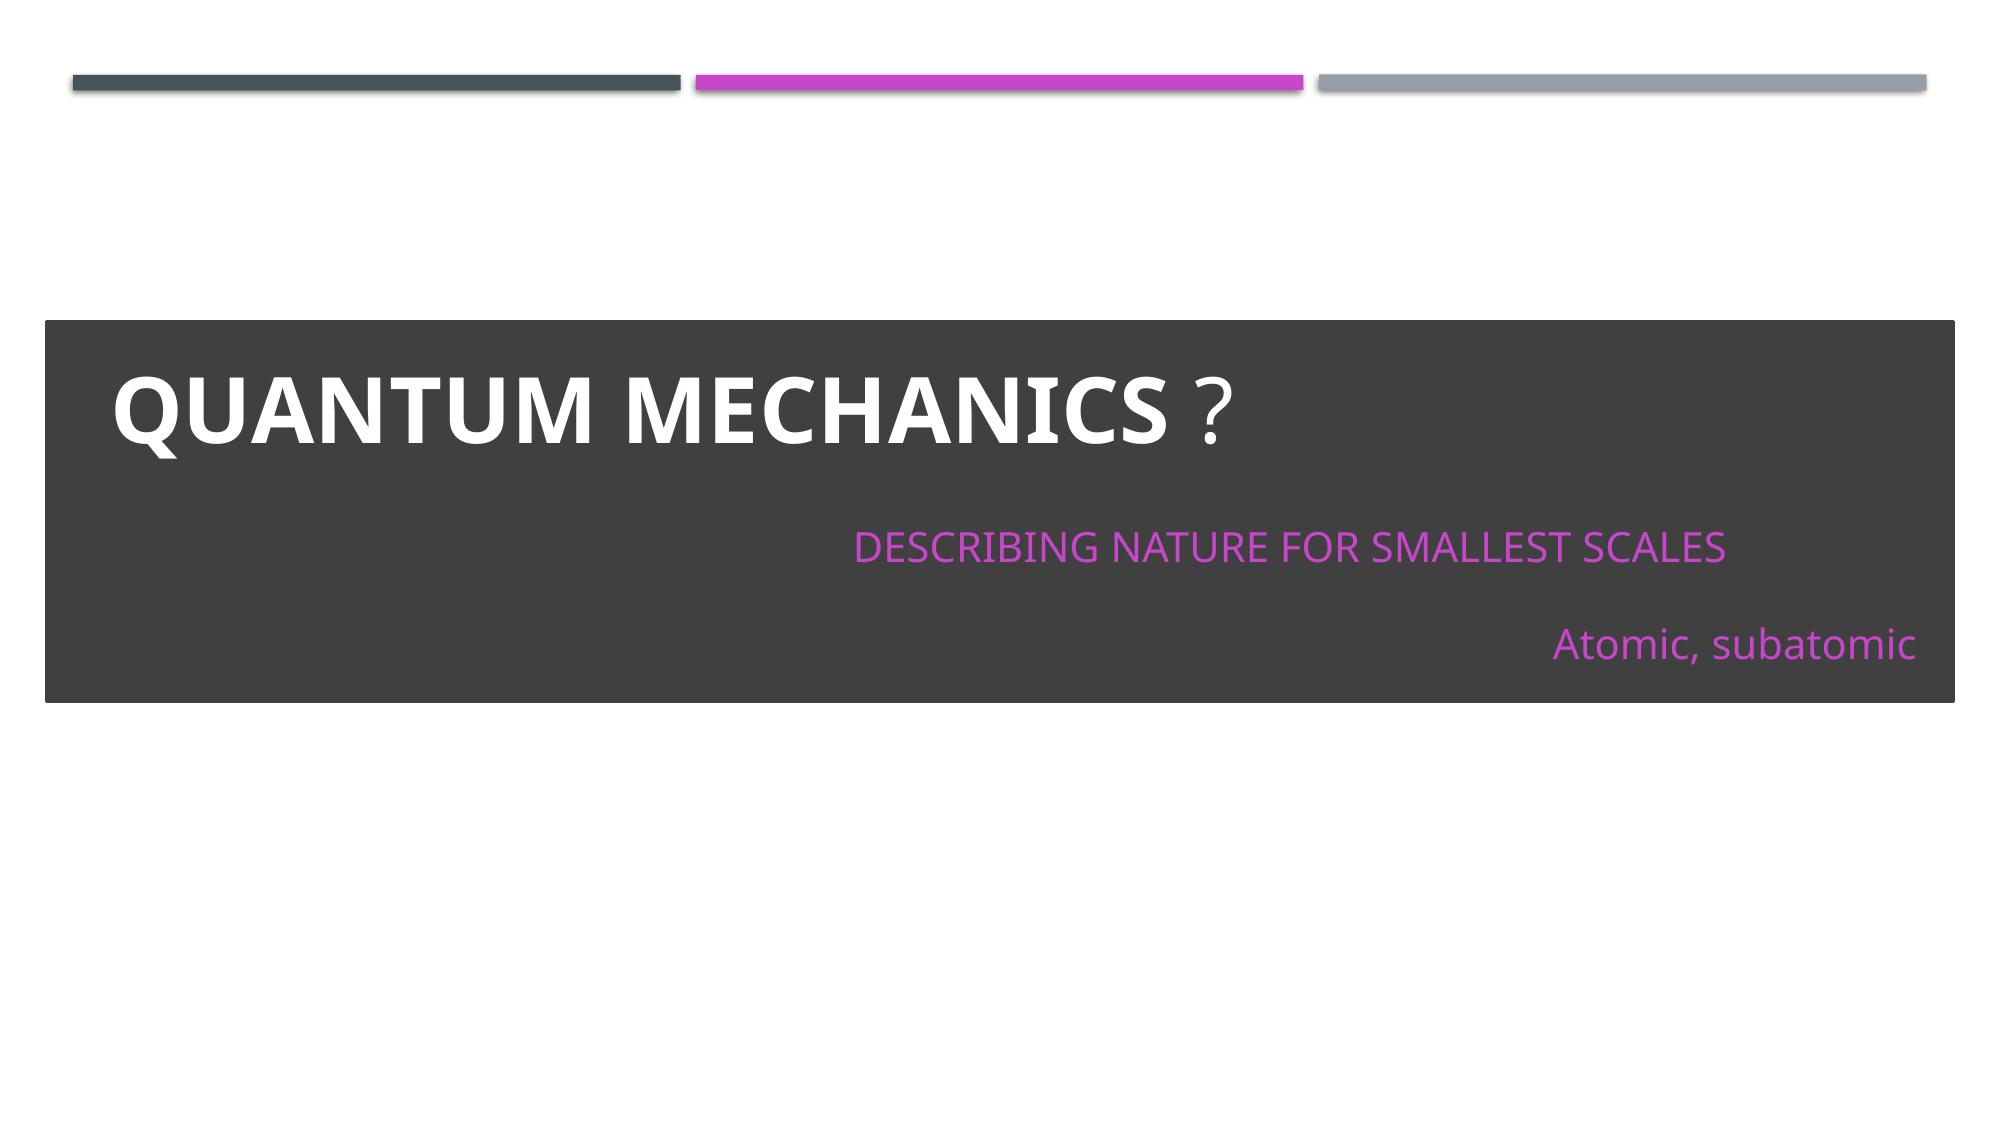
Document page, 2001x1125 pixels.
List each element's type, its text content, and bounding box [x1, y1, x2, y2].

text_box DESCRIBING NATURE FOR SMALLEST SCALES [838, 553, 1815, 601]
text_box [45, 320, 1955, 703]
text_box Atomic, subatomic [1538, 600, 2000, 671]
text_box Quantum mechanics ? [95, 357, 1905, 553]
